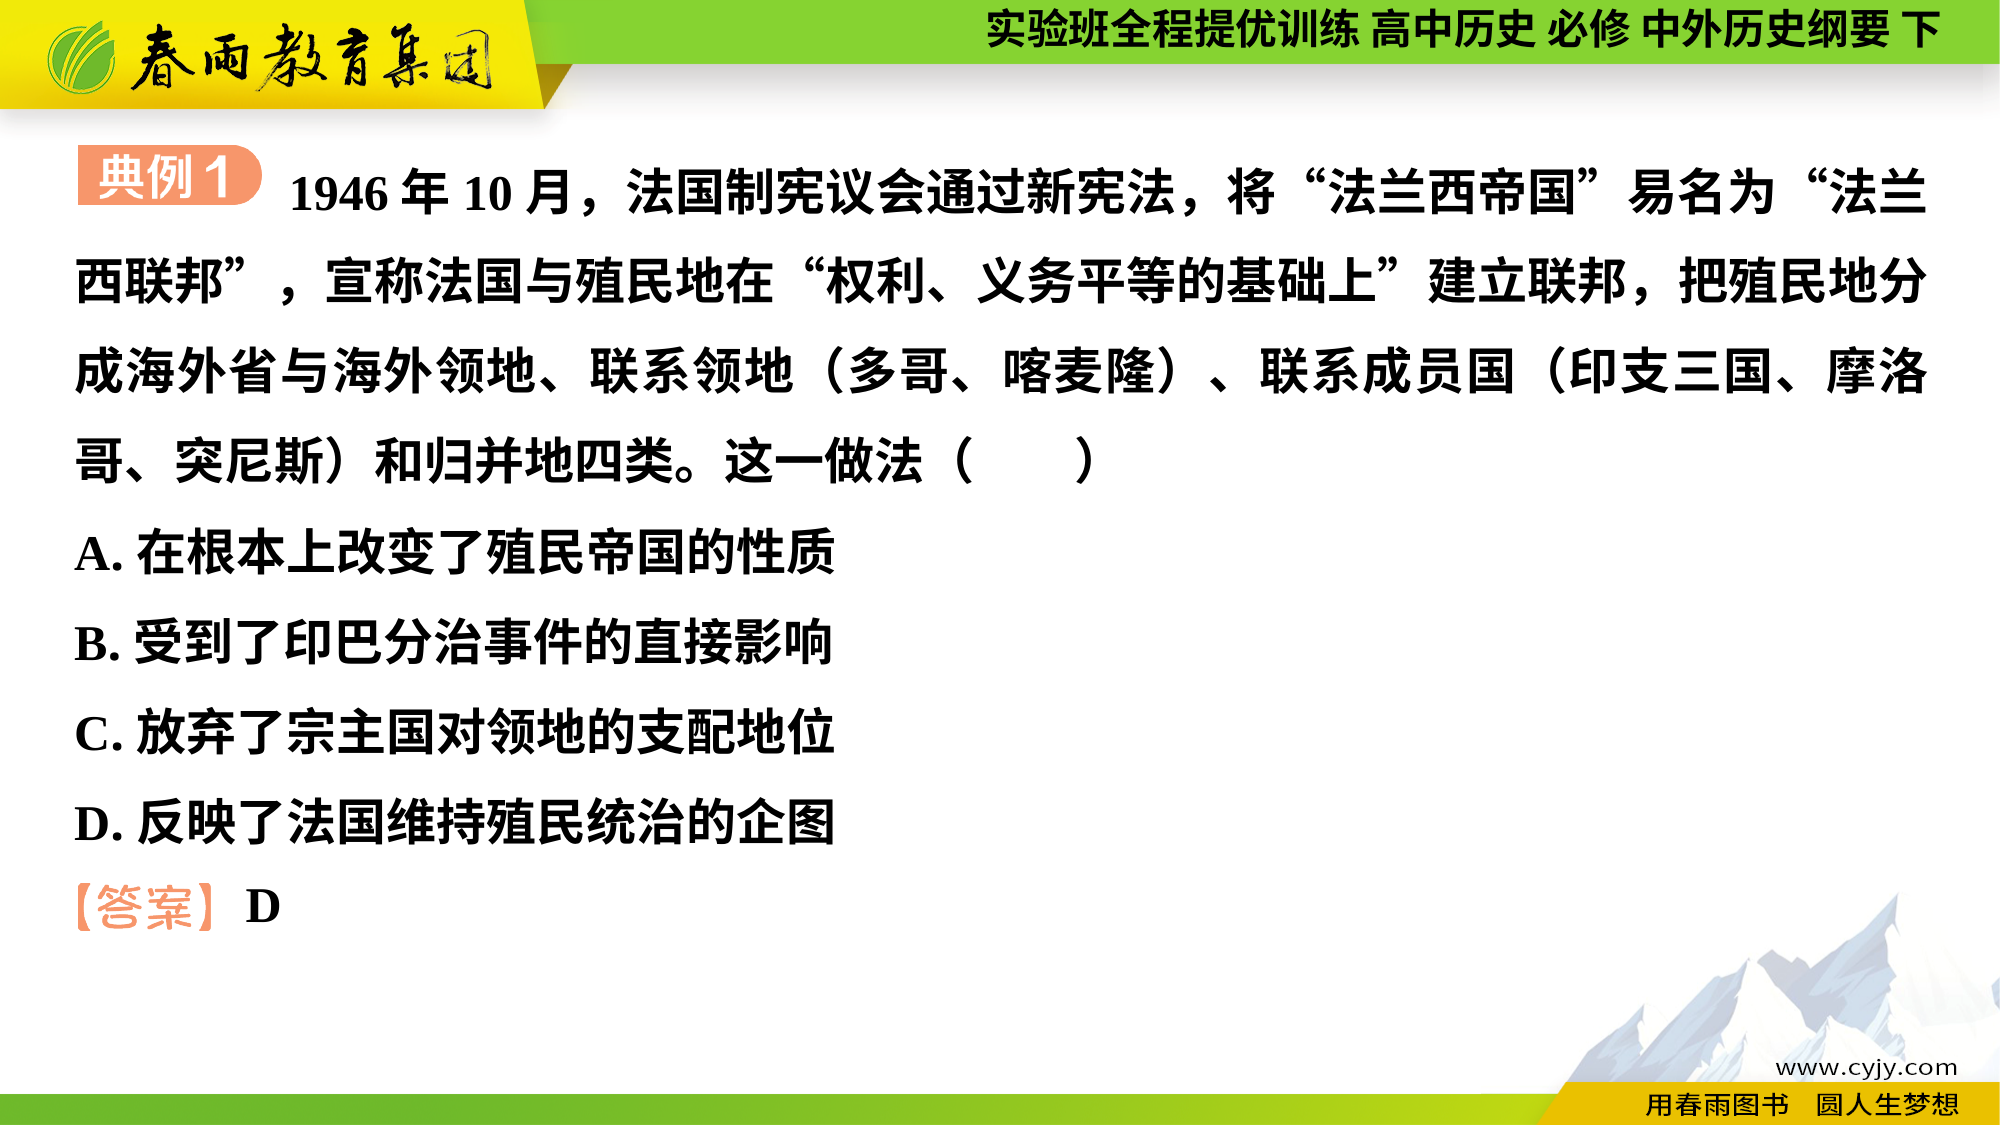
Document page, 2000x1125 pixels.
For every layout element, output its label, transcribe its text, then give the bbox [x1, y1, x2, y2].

list 1946年10月，法国制宪议会通过新宪法，将“法兰西帝国”易名为“法兰西联邦”，宣称法国与殖民地在“权利、义务平等的基础上”建立联邦，把殖民地分成海外省与海外领地、联系领地（多哥、喀麦隆）、联系成员国（印支三国、摩洛哥、突尼斯）和归并地四类。这一做法（ ） A.在根本上改变了殖民帝国的性质 B.受到了印巴分治事件的直接影响 C.放弃了宗主国对领地的支配地位 D.反映了法国维持殖民统治的企图 [59, 122, 1944, 854]
picture [0, 0, 2000, 1125]
text_box D [230, 864, 297, 940]
